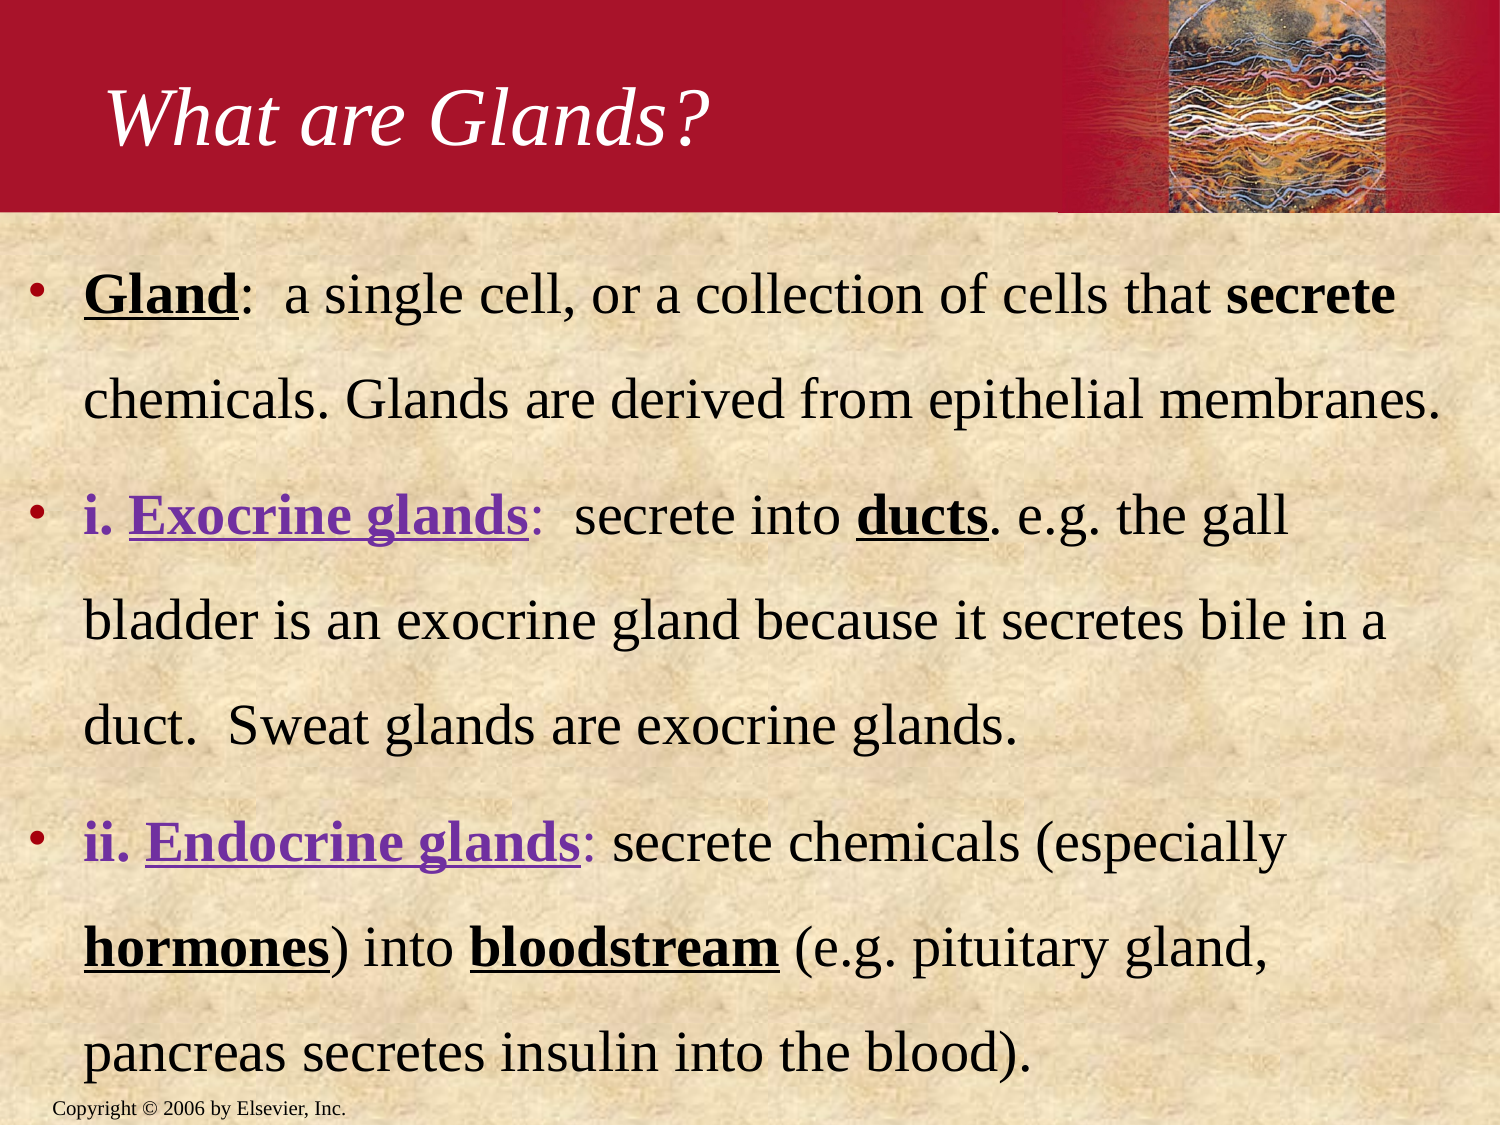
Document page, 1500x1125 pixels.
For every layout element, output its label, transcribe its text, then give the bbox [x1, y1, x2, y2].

list Gland: a single cell, or a collection of cells that secrete chemicals. Glands are derived from epithelial membranes. i. Exocrine glands: secrete into ducts. e.g. the gall bladder is an exocrine gland because it secretes bile in a duct. Sweat glands are exocrine glands. ii. Endocrine glands: secrete chemicals (especially hormones) into bloodstream (e.g. pituitary gland, pancreas secretes insulin into the blood). [12, 212, 1463, 1001]
title What are Glands? [87, 112, 1363, 212]
picture [0, 0, 1500, 1125]
